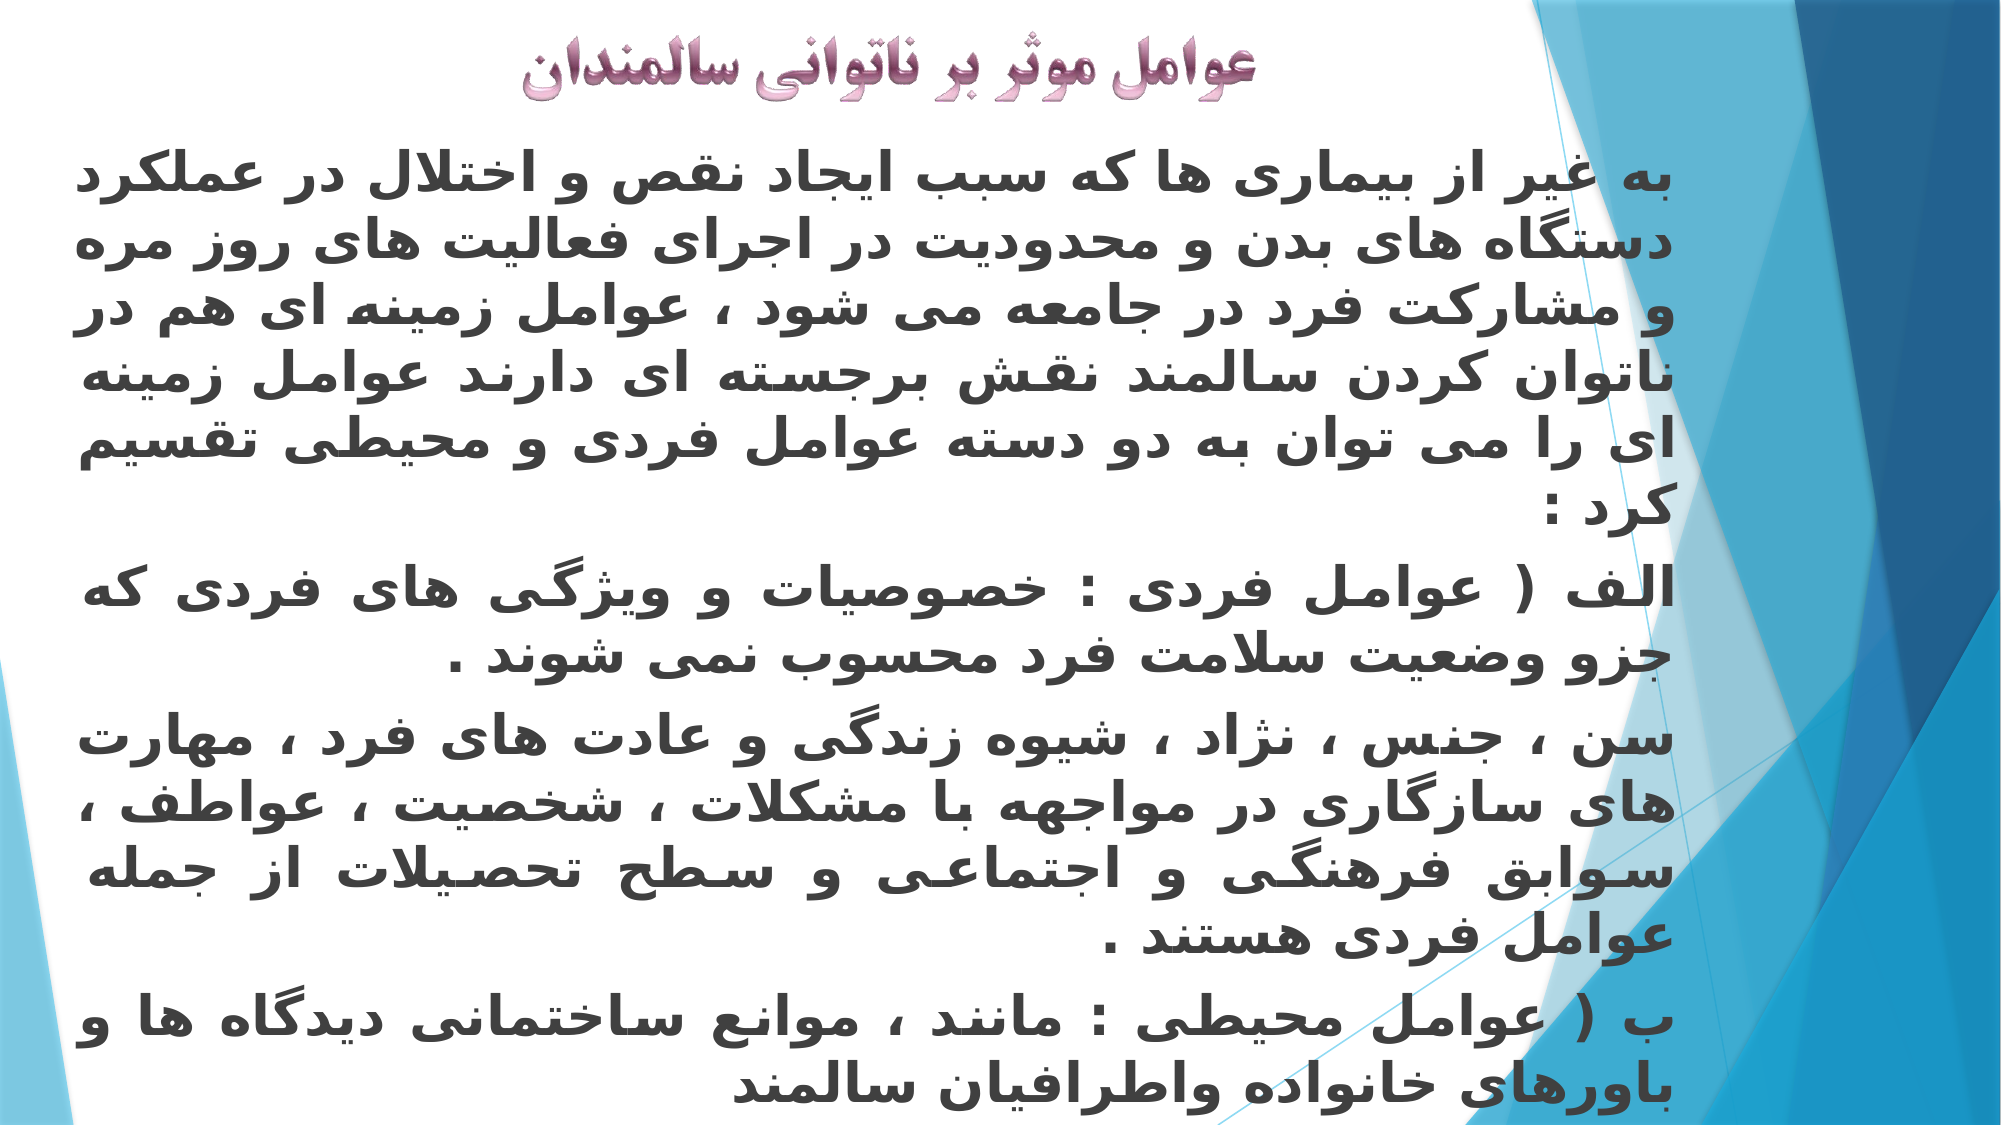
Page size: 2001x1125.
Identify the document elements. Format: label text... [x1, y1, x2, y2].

list به غیر از بیماری ها که سبب ایجاد نقص و اختلال در عملکرد دستگاه های بدن و محدودیت در اجرای فعالیت های روز مره و مشارکت فرد در جامعه می شود ، عوامل زمینه ای هم در ناتوان کردن سالمند نقش برجسته ای دارند عوامل زمینه ای را می توان به دو دسته عوامل فردی و محیطی تقسیم کرد : الف ( عوامل فردی : خصوصیات و ویژگی های فردی که جزو وضعیت سلامت فرد محسوب نمی شوند . سن ، جنس ، نژاد ، شیوه زندگی و عادت های فرد ، مهارت های سازگاری در مواجهه با مشکلات ، شخصیت ، عواطف ، سوابق فرهنگی و اجتماعی و سطح تحصیلات از جمله عوامل فردی هستند . ب ( عوامل محیطی : مانند ، موانع ساختمانی دیدگاه ها و باورهای خانواده واطرافیان سالمند [59, 128, 1693, 1125]
picture [522, 29, 1256, 103]
